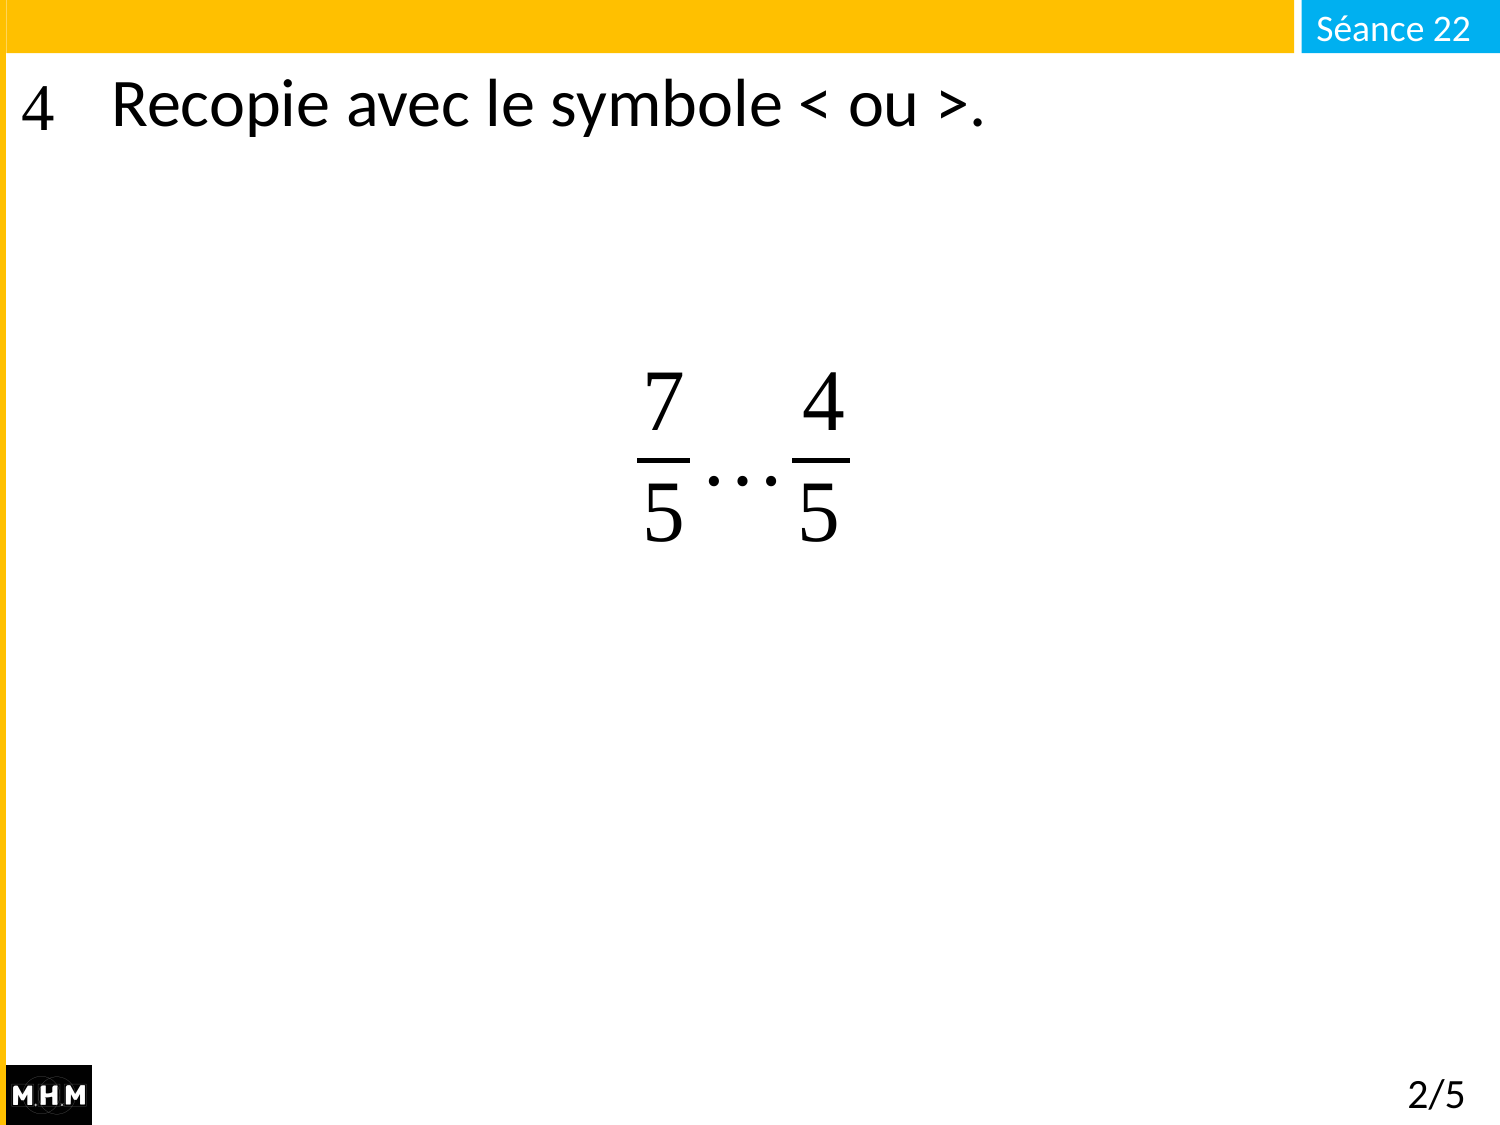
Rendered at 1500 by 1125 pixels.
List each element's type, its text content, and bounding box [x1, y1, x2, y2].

list 2/5 [1373, 1064, 1500, 1125]
title Recopie avec le symbole < ou >. [96, 60, 1391, 150]
picture [6, 1065, 92, 1125]
